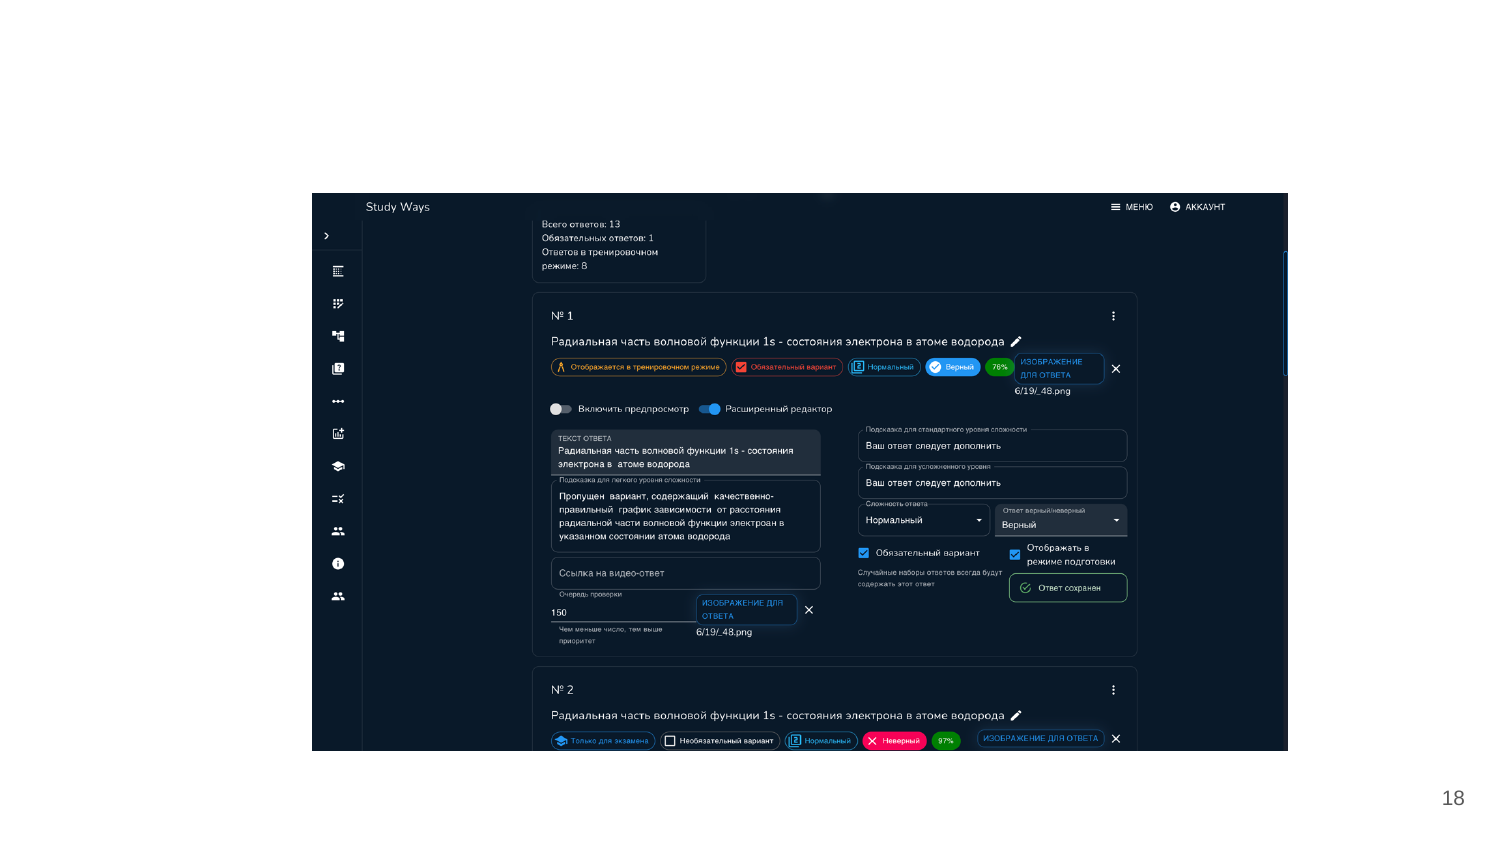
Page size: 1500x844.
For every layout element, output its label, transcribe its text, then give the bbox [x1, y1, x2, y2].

slide_number 18 [1389, 764, 1480, 830]
picture [312, 192, 1288, 751]
